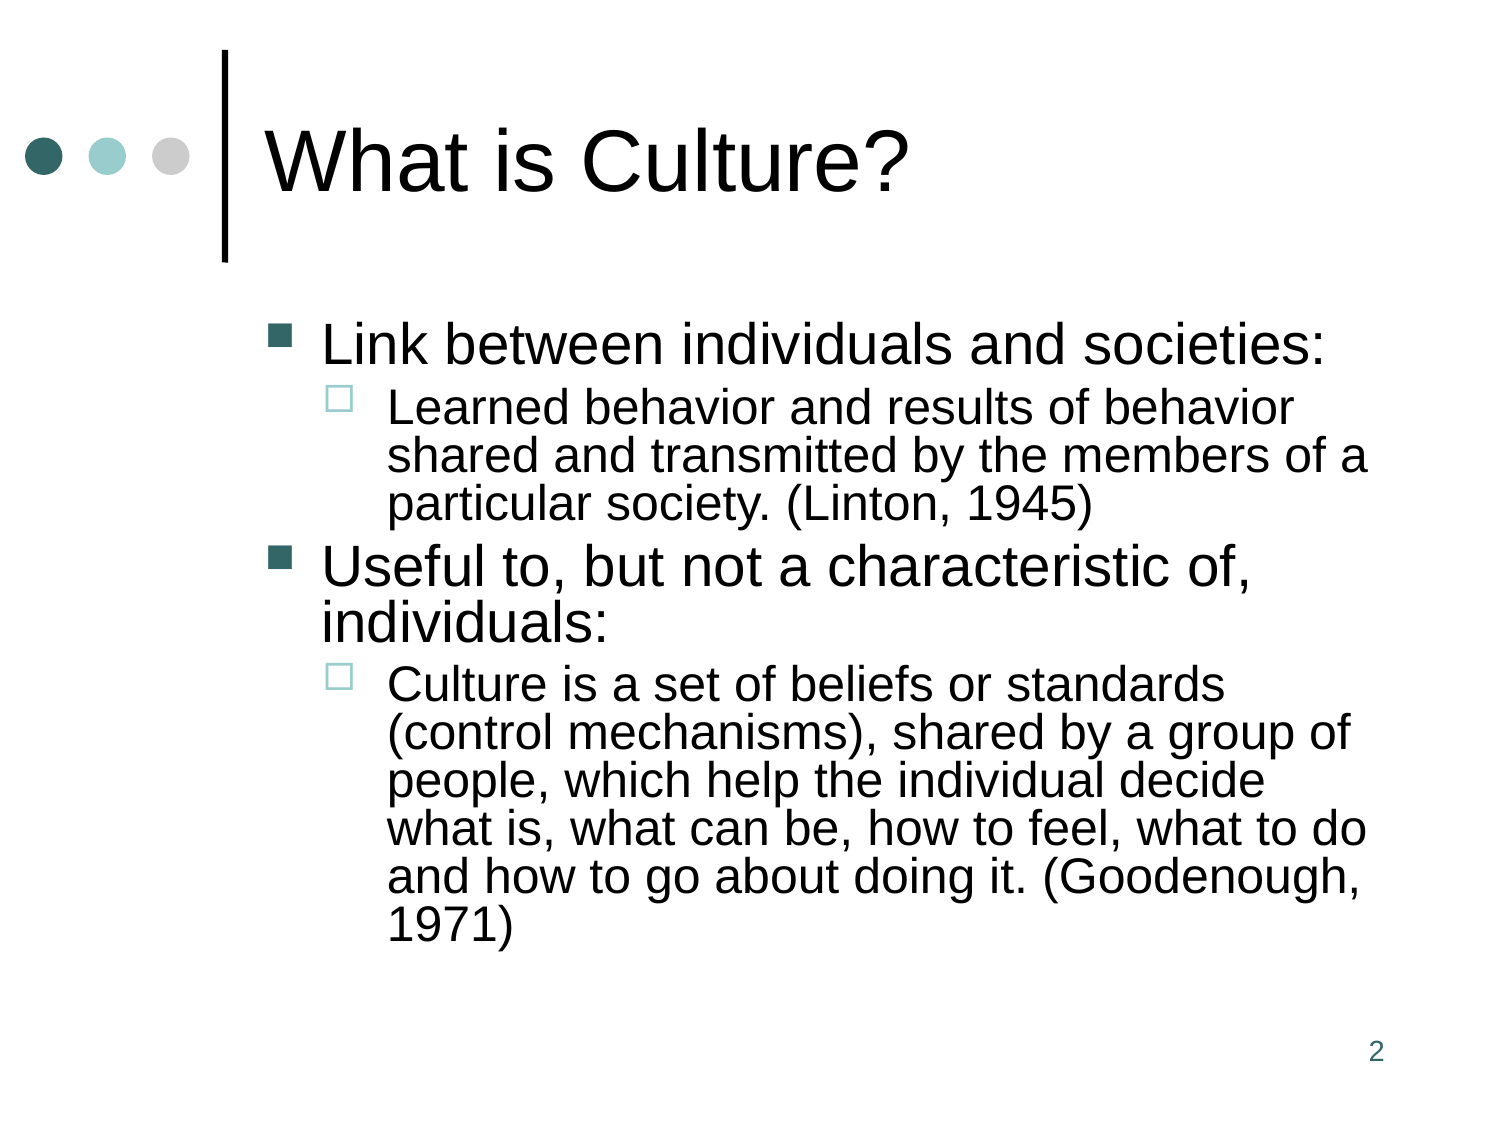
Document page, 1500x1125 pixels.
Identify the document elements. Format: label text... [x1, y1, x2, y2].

slide_number 2 [1187, 1025, 1400, 1100]
title What is Culture? [249, 31, 1400, 282]
list Link between individuals and societies: Learned behavior and results of behavior shared and transmitted by the members of a particular society. (Linton, 1945) Useful to, but not a characteristic of, individuals: Culture is a set of beliefs or standards (control mechanisms), shared by a group of people, which help the individual decide what is, what can be, how to feel, what to do and how to go about doing it. (Goodenough, 1971) [249, 312, 1400, 988]
